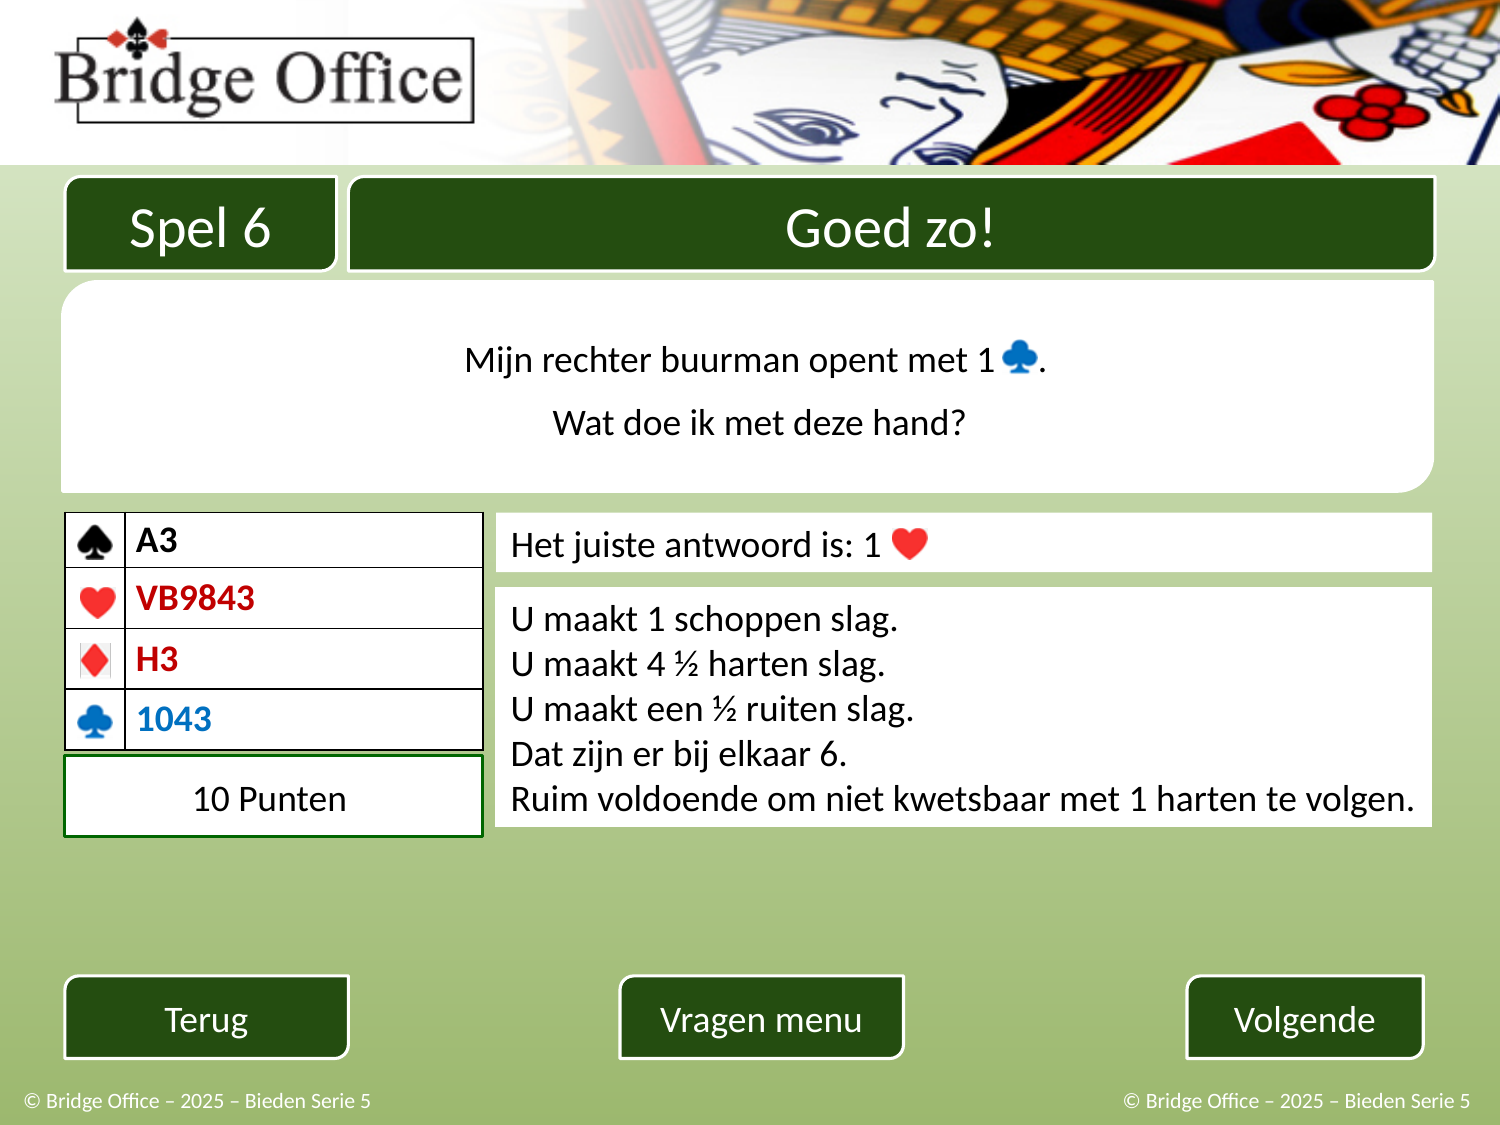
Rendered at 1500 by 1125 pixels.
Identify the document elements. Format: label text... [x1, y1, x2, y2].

text_box Terug [63, 974, 350, 1061]
text_box 10 Punten [63, 754, 484, 838]
text_box © Bridge Office – 2025 – Bieden Serie 5 [1107, 1079, 1500, 1121]
text_box Het juiste antwoord is: 1 [496, 512, 1433, 573]
table_cell 1043 [126, 690, 482, 749]
table_cell [66, 568, 124, 628]
text_box U maakt 1 schoppen slag. U maakt 4 ½ harten slag. U maakt een ½ ruiten slag. Dat zijn er bij elkaar 6. Ruim voldoende om niet kwetsbaar met 1 harten te volgen. [495, 587, 1432, 827]
picture [77, 703, 114, 740]
picture [1001, 339, 1038, 375]
table_header [66, 513, 124, 567]
text_box © Bridge Office – 2025 – Bieden Serie 5 [8, 1079, 393, 1121]
text_box Vragen menu [618, 974, 906, 1061]
text_box Volgende [1185, 974, 1425, 1061]
picture [80, 586, 117, 619]
text_box [61, 280, 1435, 493]
picture [77, 524, 114, 561]
text_box Mijn rechter buurman opent met 1 . [449, 327, 1075, 388]
table_cell VB9843 [126, 568, 482, 628]
table_header A3 [126, 513, 482, 567]
table_cell [66, 629, 124, 688]
text_box Spel 6 [63, 179, 339, 273]
picture [0, 0, 1500, 166]
table_cell H3 [126, 629, 482, 688]
text_box Wat doe ik met deze hand? [537, 390, 986, 451]
picture [77, 643, 114, 679]
picture [892, 528, 928, 560]
text_box Goed zo! [346, 179, 1437, 273]
table_cell [66, 690, 124, 749]
